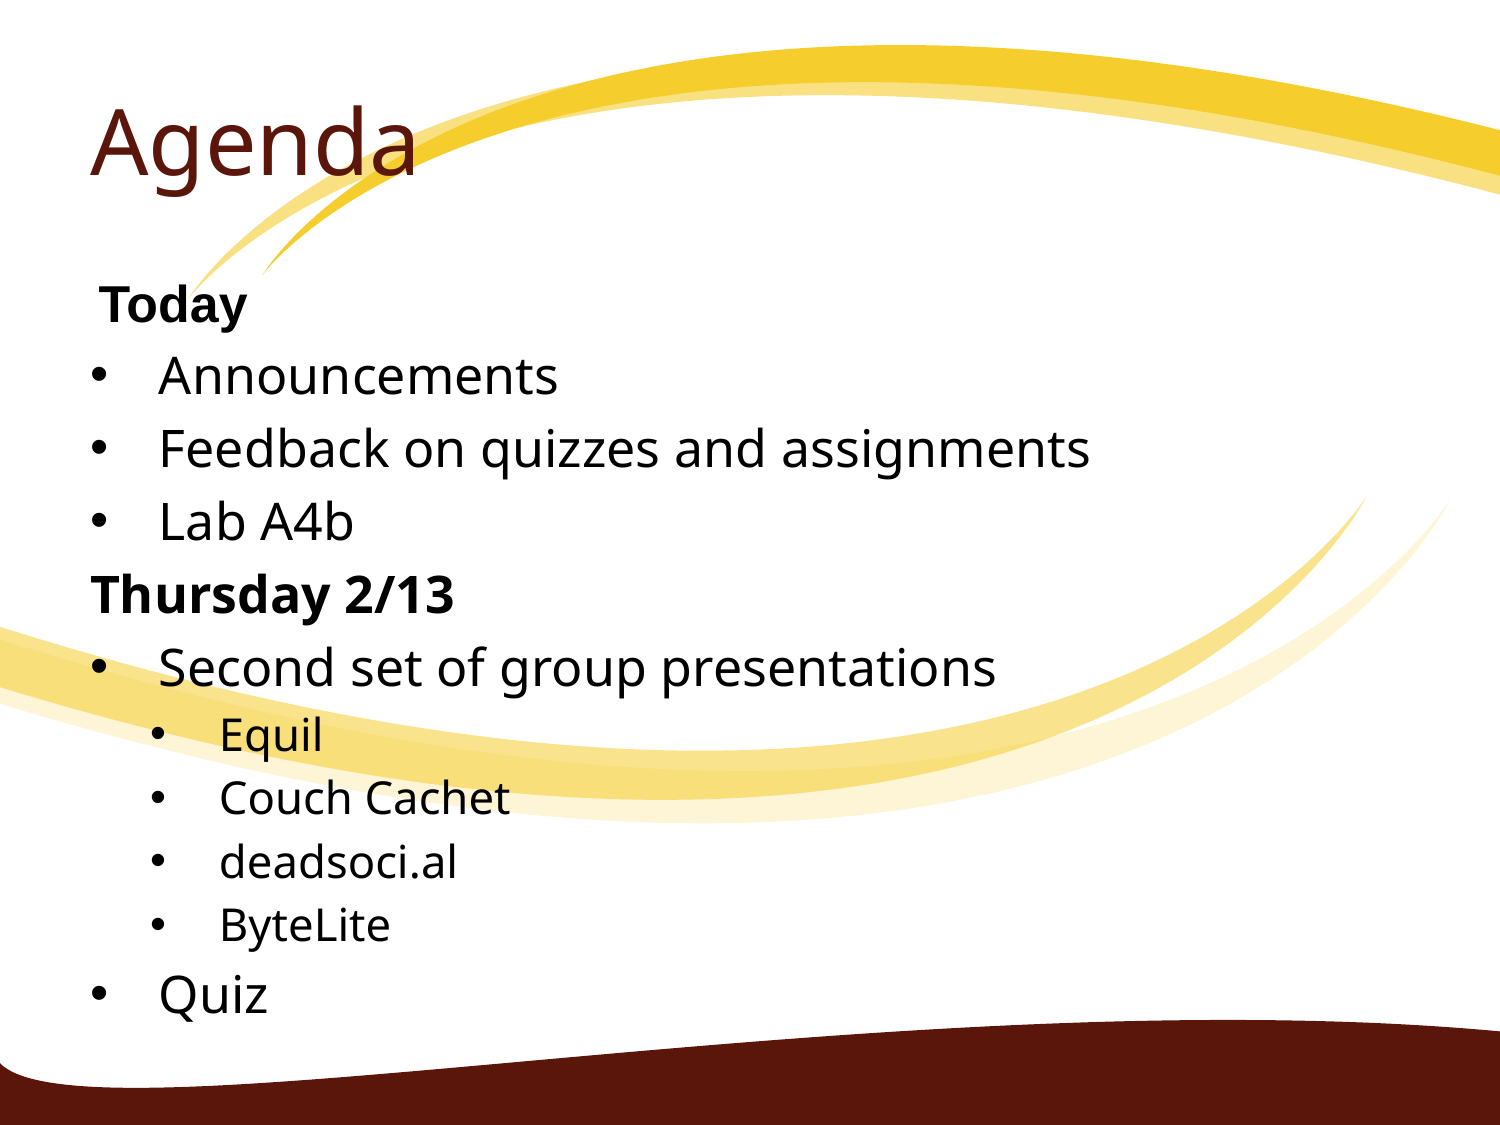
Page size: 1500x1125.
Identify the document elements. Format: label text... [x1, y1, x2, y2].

title Agenda [75, 45, 1425, 233]
list Today Announcements Feedback on quizzes and assignments Lab A4b Thursday 2/13 Second set of group presentations Equil Couch Cachet deadsoci.al ByteLite Quiz [75, 262, 1425, 1040]
